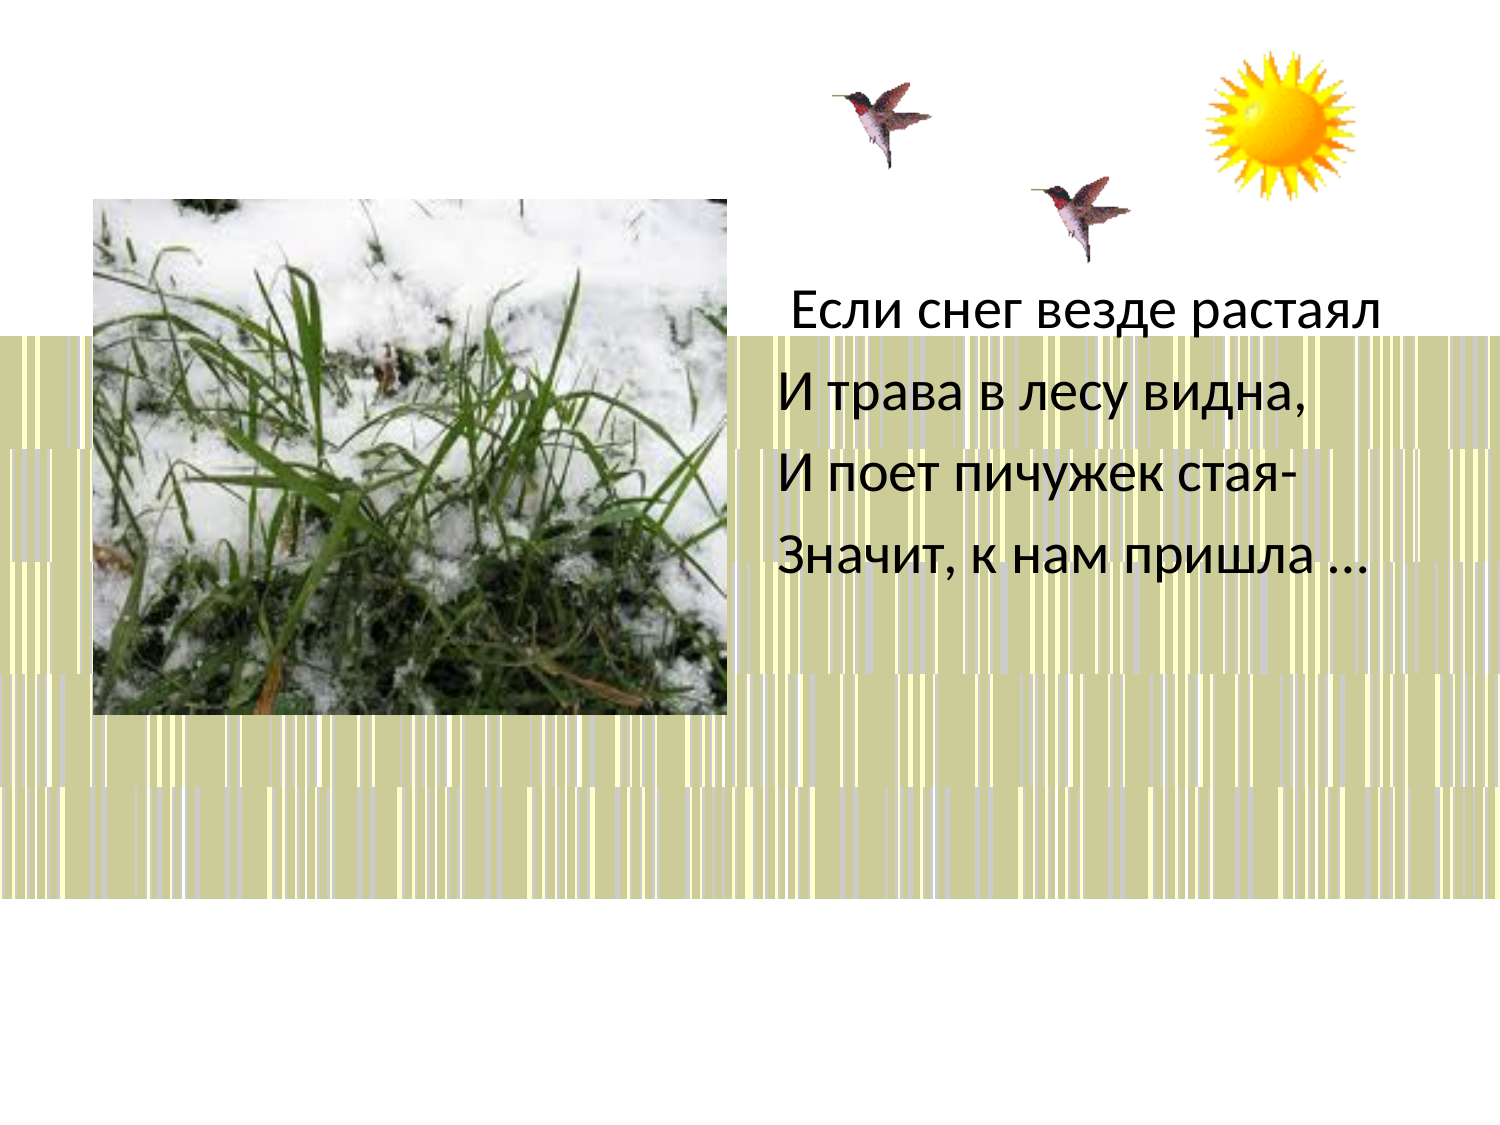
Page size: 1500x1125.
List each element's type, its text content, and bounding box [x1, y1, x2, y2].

list Если снег везде растаял И трава в лесу видна, И поет пичужек стая- Значит, к нам пришла … [762, 262, 1425, 1005]
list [1030, 175, 1134, 267]
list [93, 198, 727, 716]
picture [0, 0, 1500, 1125]
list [831, 81, 934, 173]
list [1195, 46, 1369, 212]
